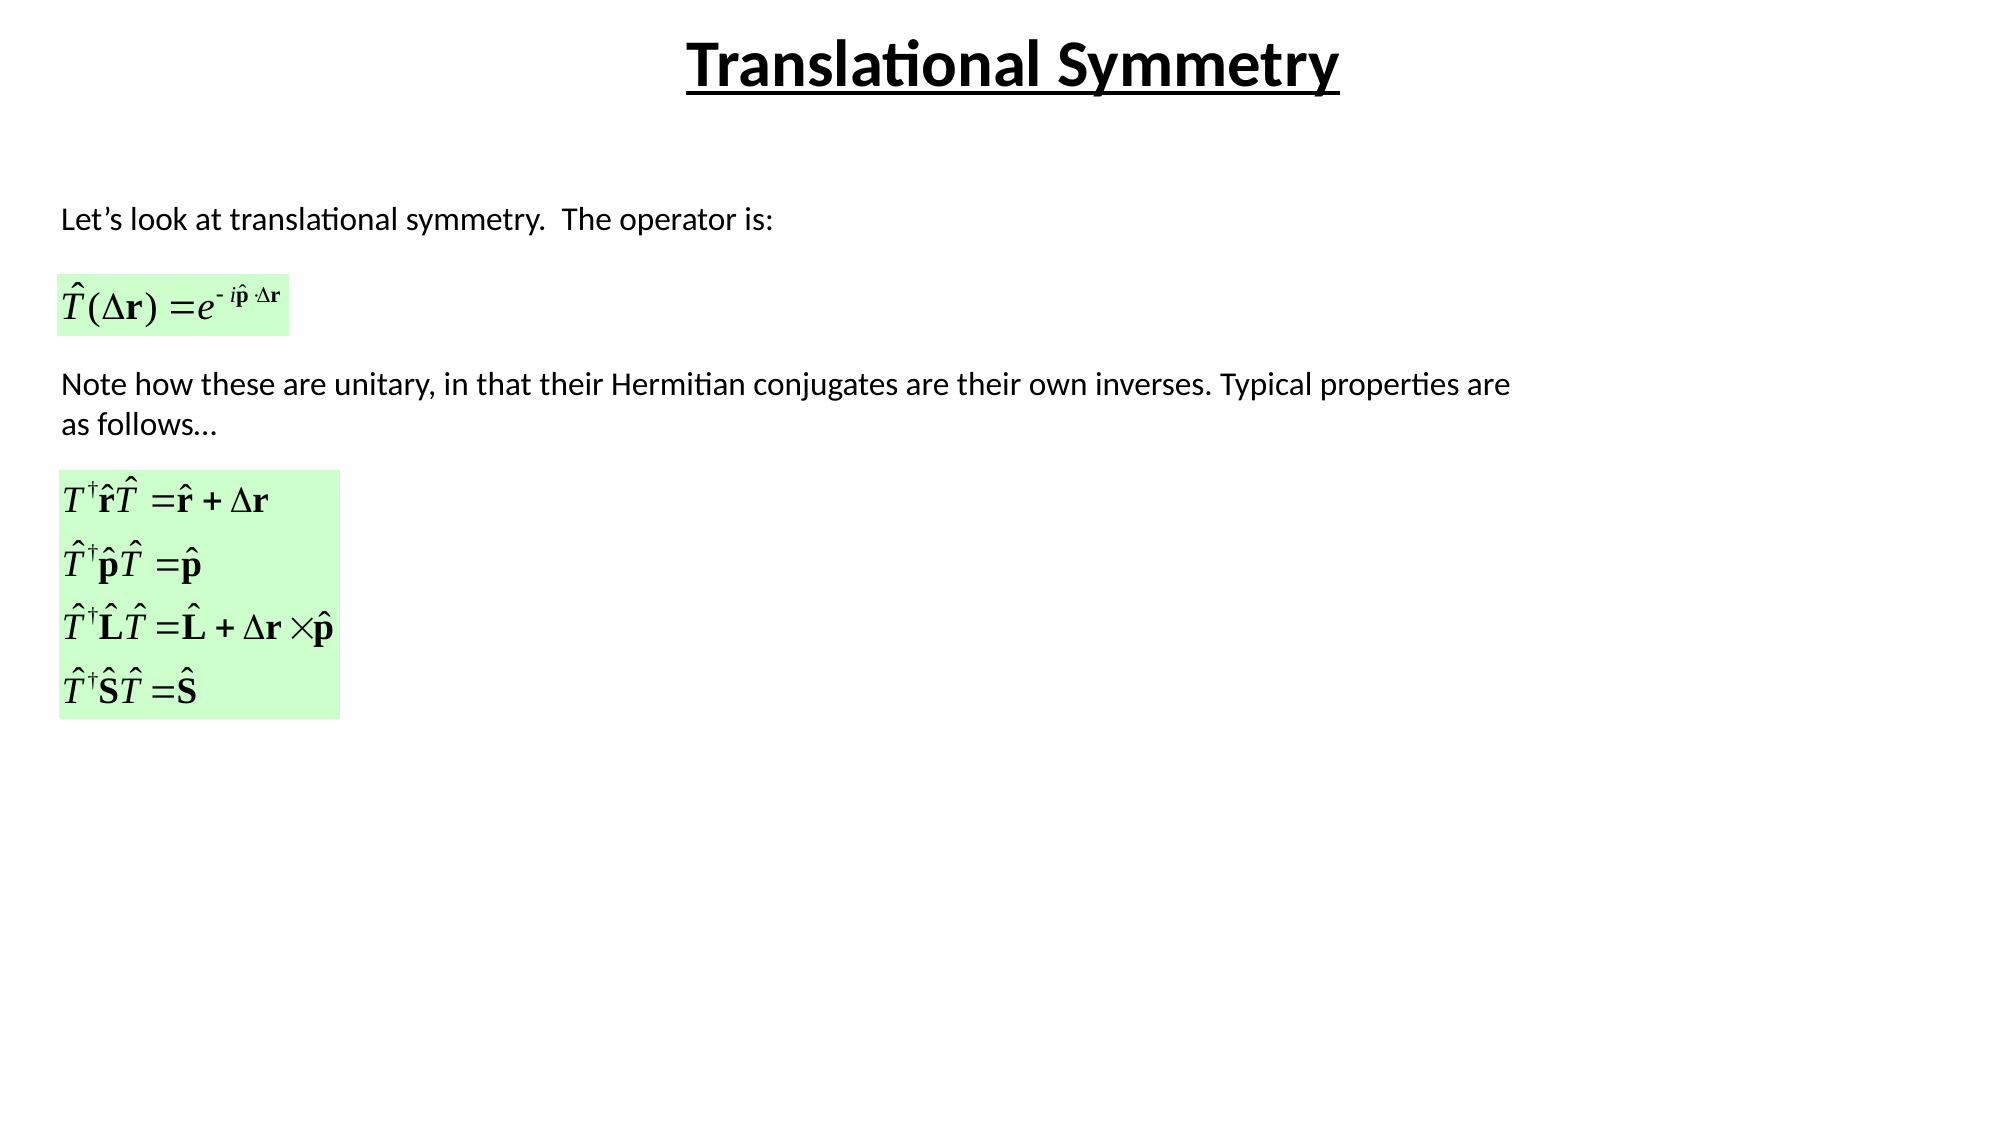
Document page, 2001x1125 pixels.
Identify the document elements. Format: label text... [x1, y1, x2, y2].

text_box Translational Symmetry [671, 12, 1387, 107]
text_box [56, 274, 290, 336]
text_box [58, 470, 341, 719]
text_box Note how these are unitary, in that their Hermitian conjugates are their own inverses. Typical properties are as follows… [46, 354, 1531, 449]
text_box Let’s look at translational symmetry. The operator is: [46, 189, 906, 244]
